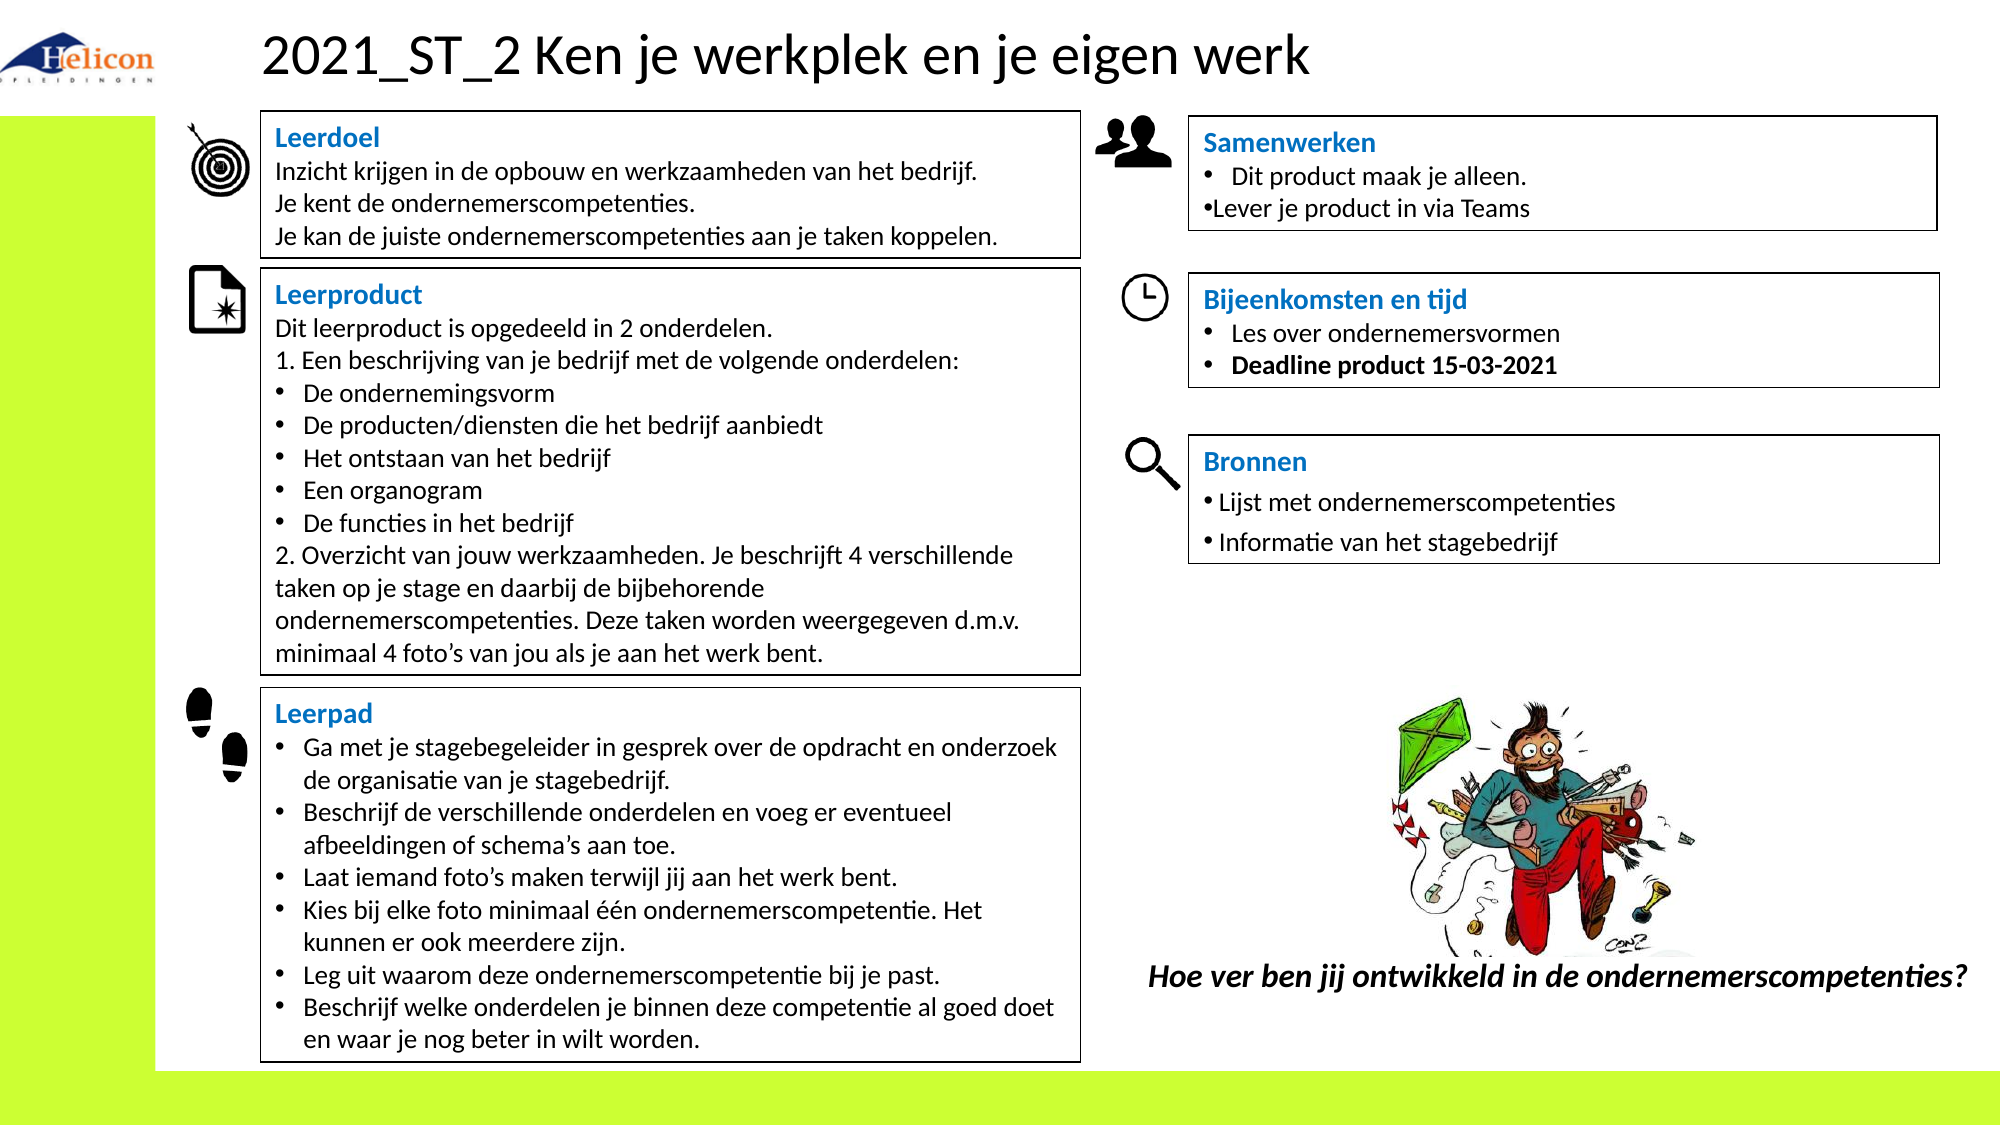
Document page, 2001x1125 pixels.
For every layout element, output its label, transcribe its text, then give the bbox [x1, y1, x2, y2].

picture [0, 0, 157, 116]
picture [1095, 115, 1172, 168]
text_box [0, 116, 156, 1071]
picture [1372, 685, 1702, 957]
text_box Samenwerken Dit product maak je alleen. Lever je product in via Teams [1188, 115, 1938, 231]
text_box Bronnen Lijst met ondernemerscompetenties Informatie van het stagebedrijf [1188, 434, 1940, 564]
picture [1118, 271, 1170, 322]
text_box Leerdoel Inzicht krijgen in de opbouw en werkzaamheden van het bedrijf. Je kent de ondernemerscompetenties. Je kan de juiste ondernemerscompetenties aan je taken koppelen. [260, 111, 1081, 259]
text_box 2021_ST_2 Ken je werkplek en je eigen werk [247, 8, 1565, 94]
text_box Bijeenkomsten en tijd Les over ondernemersvormen Deadline product 15-03-2021 [1188, 272, 1940, 388]
text_box Hoe ver ben jij ontwikkeld in de ondernemerscompetenties? [1133, 946, 2000, 1002]
text_box Leerproduct Dit leerproduct is opgedeeld in 2 onderdelen. 1. Een beschrijving van je bedrijf met de volgende onderdelen: De ondernemingsvorm De producten/diensten die het bedrijf aanbiedt Het ontstaan van het bedrijf Een organogram De functies in het bedrijf 2. Overzicht van jouw werkzaamheden. Je beschrijft 4 verschillende taken op je stage en daarbij de bijbehorende ondernemerscompetenties. Deze taken worden weergegeven d.m.v. minimaal 4 foto’s van jou als je aan het werk bent. [260, 267, 1081, 675]
text_box Leerpad Ga met je stagebegeleider in gesprek over de opdracht en onderzoek de organisatie van je stagebedrijf. Beschrijf de verschillende onderdelen en voeg er eventueel afbeeldingen of schema’s aan toe. Laat iemand foto’s maken terwijl jij aan het werk bent. Kies bij elke foto minimaal één ondernemerscompetentie. Het kunnen er ook meerdere zijn. Leg uit waarom deze ondernemerscompetentie bij je past. Beschrijf welke onderdelen je binnen deze competentie al goed doet en waar je nog beter in wilt worden. [260, 687, 1081, 1062]
picture [1125, 437, 1181, 491]
text_box [0, 1071, 2000, 1125]
picture [186, 687, 248, 783]
picture [183, 115, 251, 209]
picture [189, 265, 246, 334]
